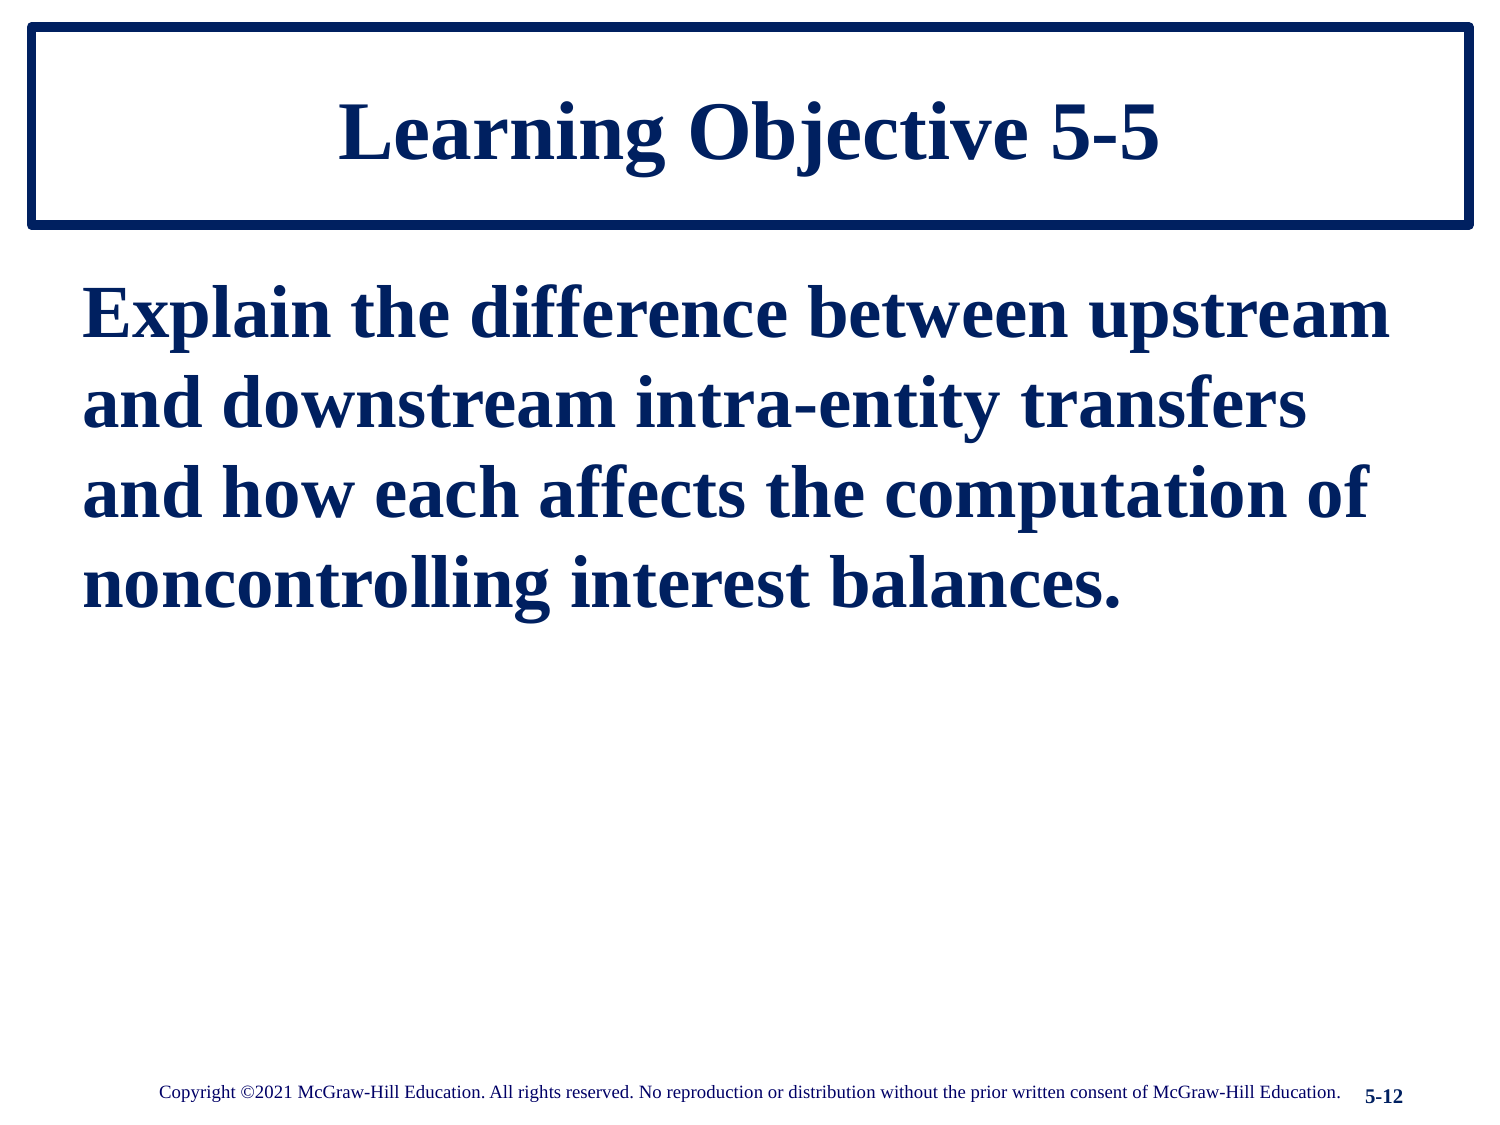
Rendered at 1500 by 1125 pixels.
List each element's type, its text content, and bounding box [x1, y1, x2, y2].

slide_number 5-12 [1350, 1074, 1438, 1125]
text_box Explain the difference between upstream and downstream intra-entity transfers and how each affects the computation of noncontrolling interest balances. [67, 254, 1433, 1065]
text_box Copyright ©2021 McGraw-Hill Education. All rights reserved. No reproduction or distribution without the prior written consent of McGraw-Hill Education. [76, 1072, 1424, 1110]
title Learning Objective 5-5 [27, 22, 1474, 230]
